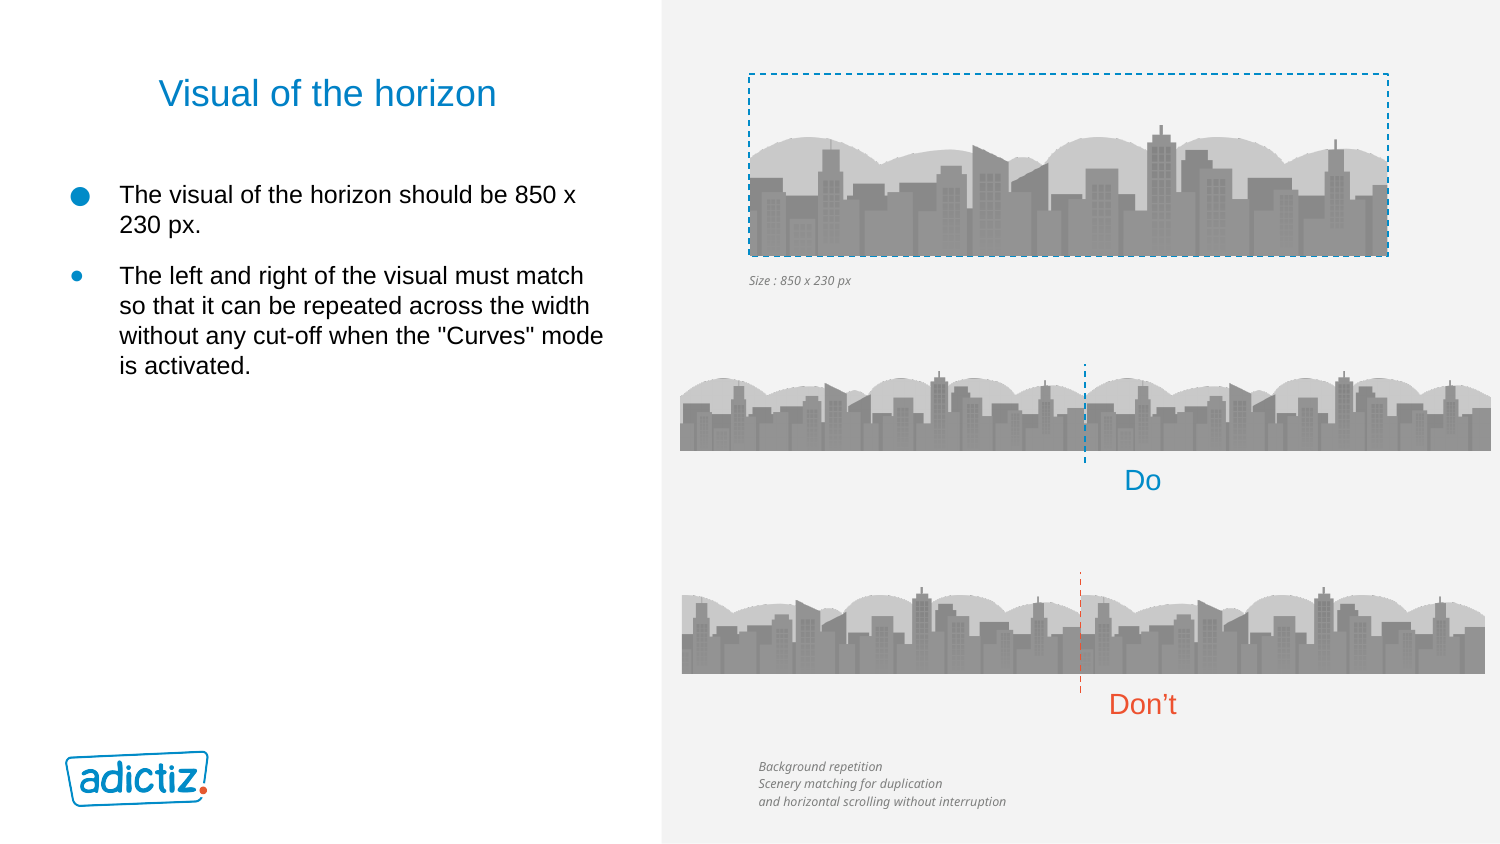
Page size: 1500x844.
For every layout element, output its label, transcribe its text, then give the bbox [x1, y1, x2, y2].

text_box Background repetition Scenery matching for duplication and horizontal scrolling without interruption [743, 761, 1091, 822]
picture [59, 748, 214, 810]
text_box Size : 850 x 230 px [734, 258, 964, 301]
text_box Do [1090, 460, 1196, 494]
text_box Don’t [1090, 683, 1196, 725]
list The visual of the horizon should be 850 x 230 px. The left and right of the visual must match so that it can be repeated across the width without any cut-off when the "Curves" mode is activated. [29, 163, 627, 539]
picture [749, 74, 1388, 257]
title Visual of the horizon [29, 24, 627, 152]
picture [681, 552, 1496, 674]
picture [679, 340, 1500, 451]
